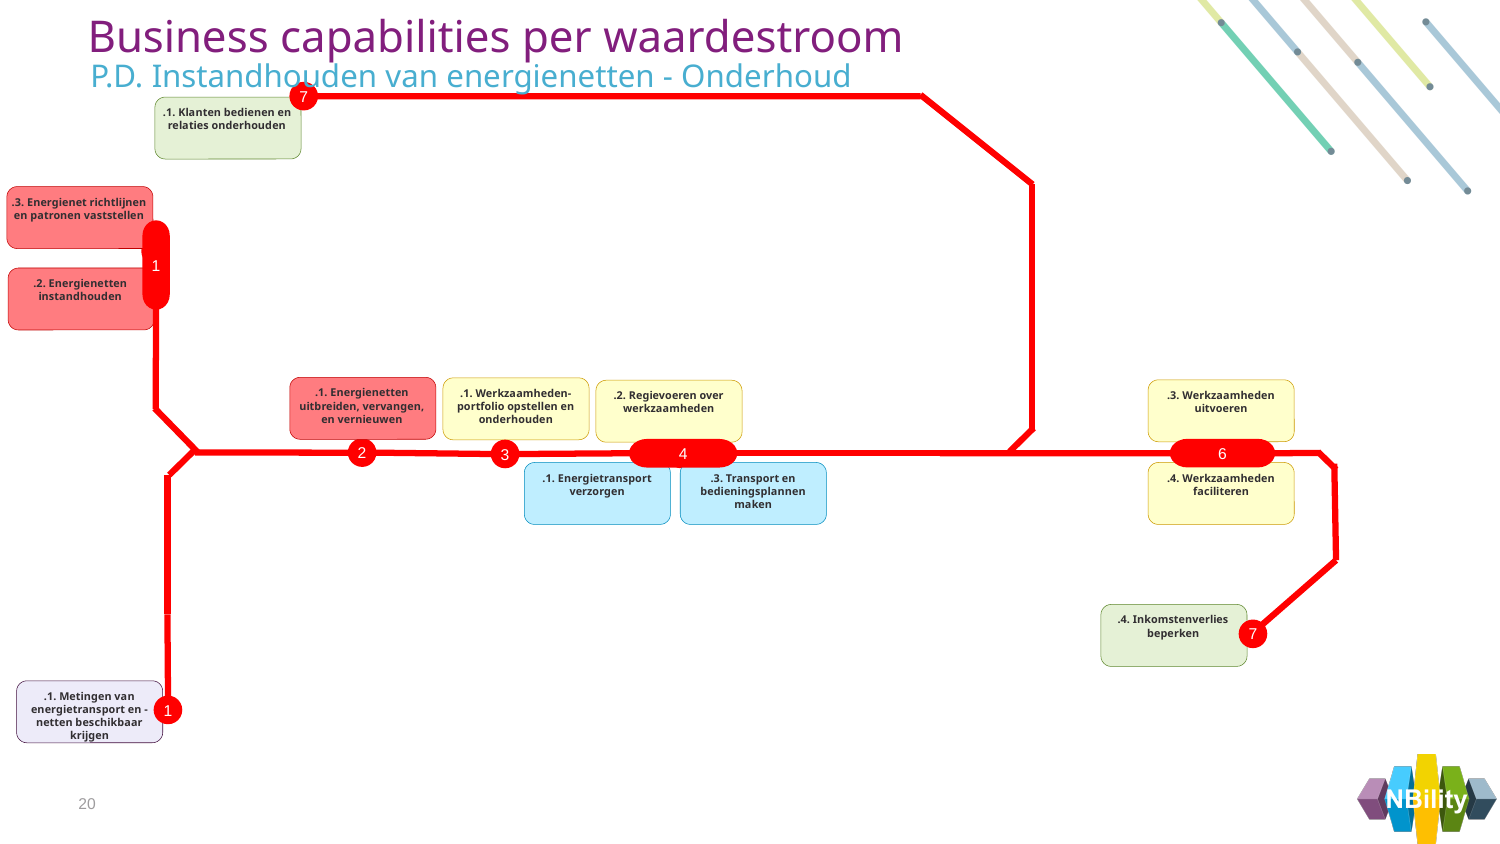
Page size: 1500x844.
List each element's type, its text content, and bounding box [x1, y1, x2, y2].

text_box .3. Energienet richtlijnen en patronen vaststellen [6, 186, 153, 249]
text_box 6 [1169, 438, 1275, 468]
text_box .3. Werkzaamheden uitvoeren [1148, 379, 1295, 442]
text_box P.D. Instandhouden van energienetten - Onderhoud [90, 49, 1223, 83]
picture [1357, 754, 1499, 844]
text_box Business capabilities per waardestroom [87, 2, 1181, 62]
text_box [1262, 560, 1337, 625]
text_box .4. Werkzaamheden faciliteren [1148, 462, 1295, 525]
text_box .2. Regievoeren over werkzaamheden [595, 380, 743, 443]
text_box 1 [142, 220, 170, 310]
text_box 4 [629, 438, 737, 468]
text_box .4. Inkomstenverlies beperken [1100, 604, 1248, 667]
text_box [169, 453, 194, 476]
text_box .3. Transport en bedieningsplannen maken [680, 462, 827, 525]
text_box 3 [491, 439, 519, 469]
text_box .1. Werkzaamheden-portfolio opstellen en onderhouden [442, 377, 590, 440]
text_box 2 [348, 440, 377, 467]
text_box 7 [1238, 619, 1268, 649]
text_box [154, 408, 198, 453]
text_box .1. Energienetten uitbreiden, vervangen, en vernieuwen [289, 377, 436, 440]
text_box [1009, 428, 1034, 452]
text_box .2. Energienetten instandhouden [8, 267, 152, 331]
text_box .1. Energietransport verzorgen [524, 462, 671, 525]
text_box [1318, 451, 1336, 470]
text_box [920, 94, 1033, 185]
text_box .1. Metingen van energietransport en -netten beschikbaar krijgen [16, 680, 163, 743]
slide_number 20 [78, 793, 416, 839]
text_box [0, 0, 1500, 844]
text_box 1 [153, 696, 183, 725]
text_box 7 [289, 83, 318, 111]
text_box .1. Klanten bedienen en relaties onderhouden [154, 97, 302, 160]
